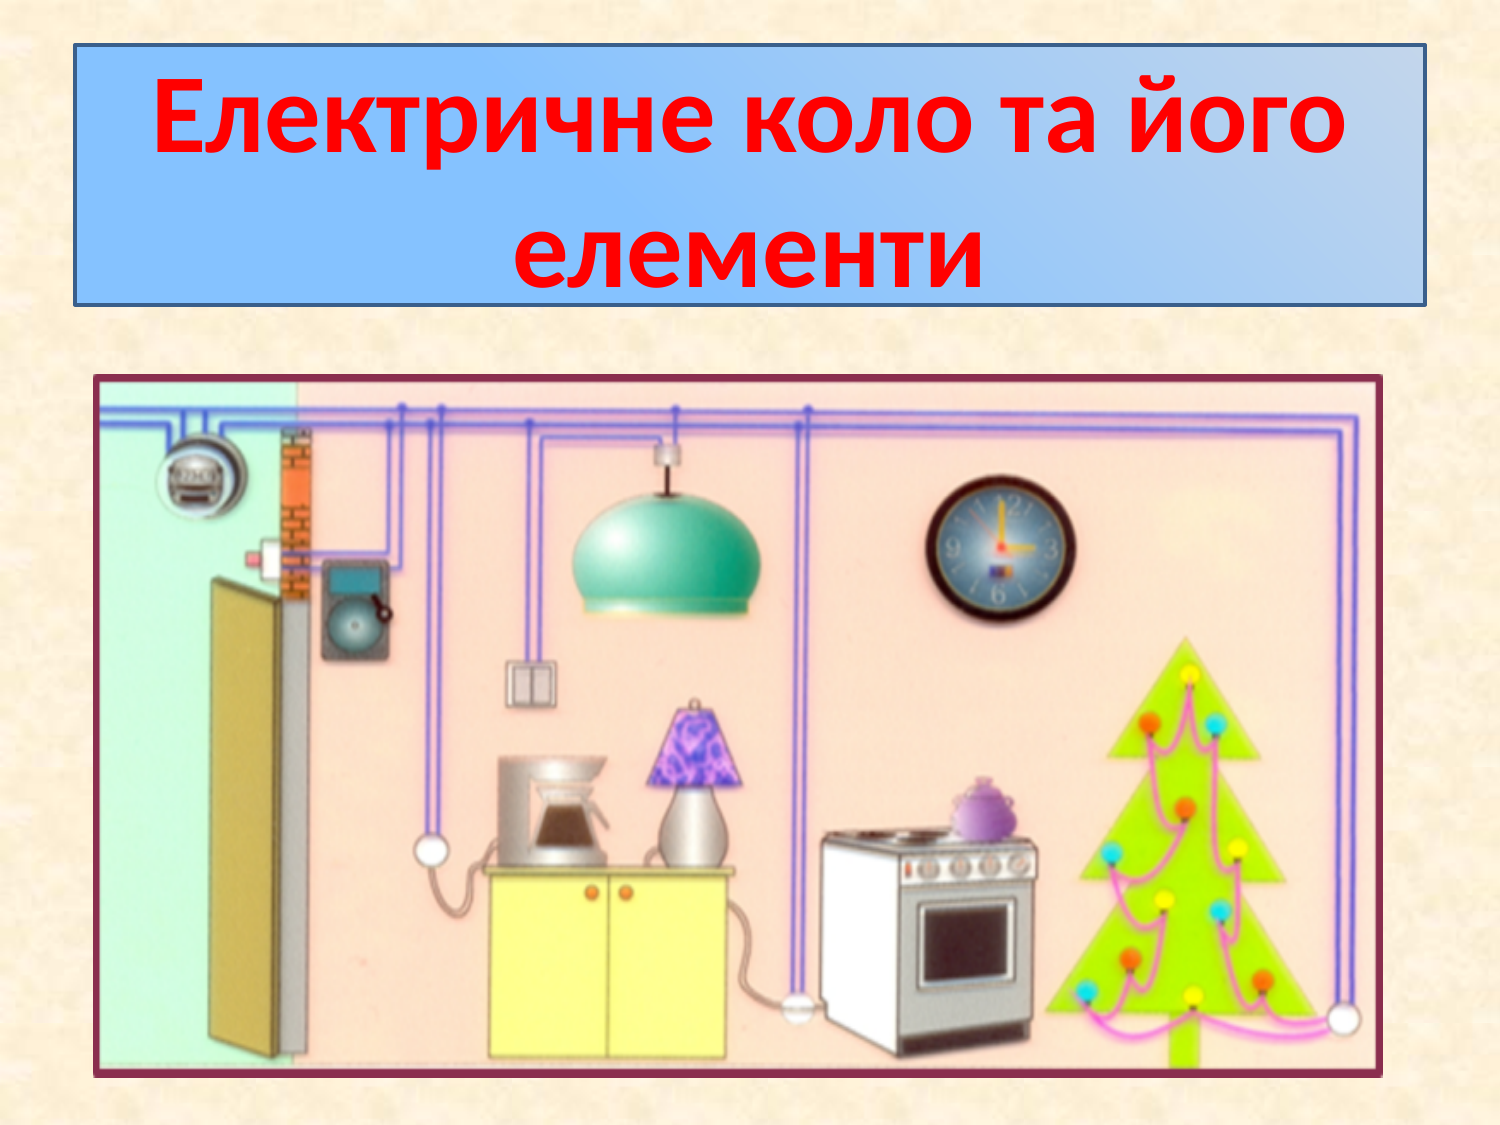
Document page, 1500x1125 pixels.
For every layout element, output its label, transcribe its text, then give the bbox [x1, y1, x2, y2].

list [93, 374, 1383, 1079]
picture [0, 0, 1500, 1125]
title Електричне коло та його елементи [73, 43, 1427, 307]
